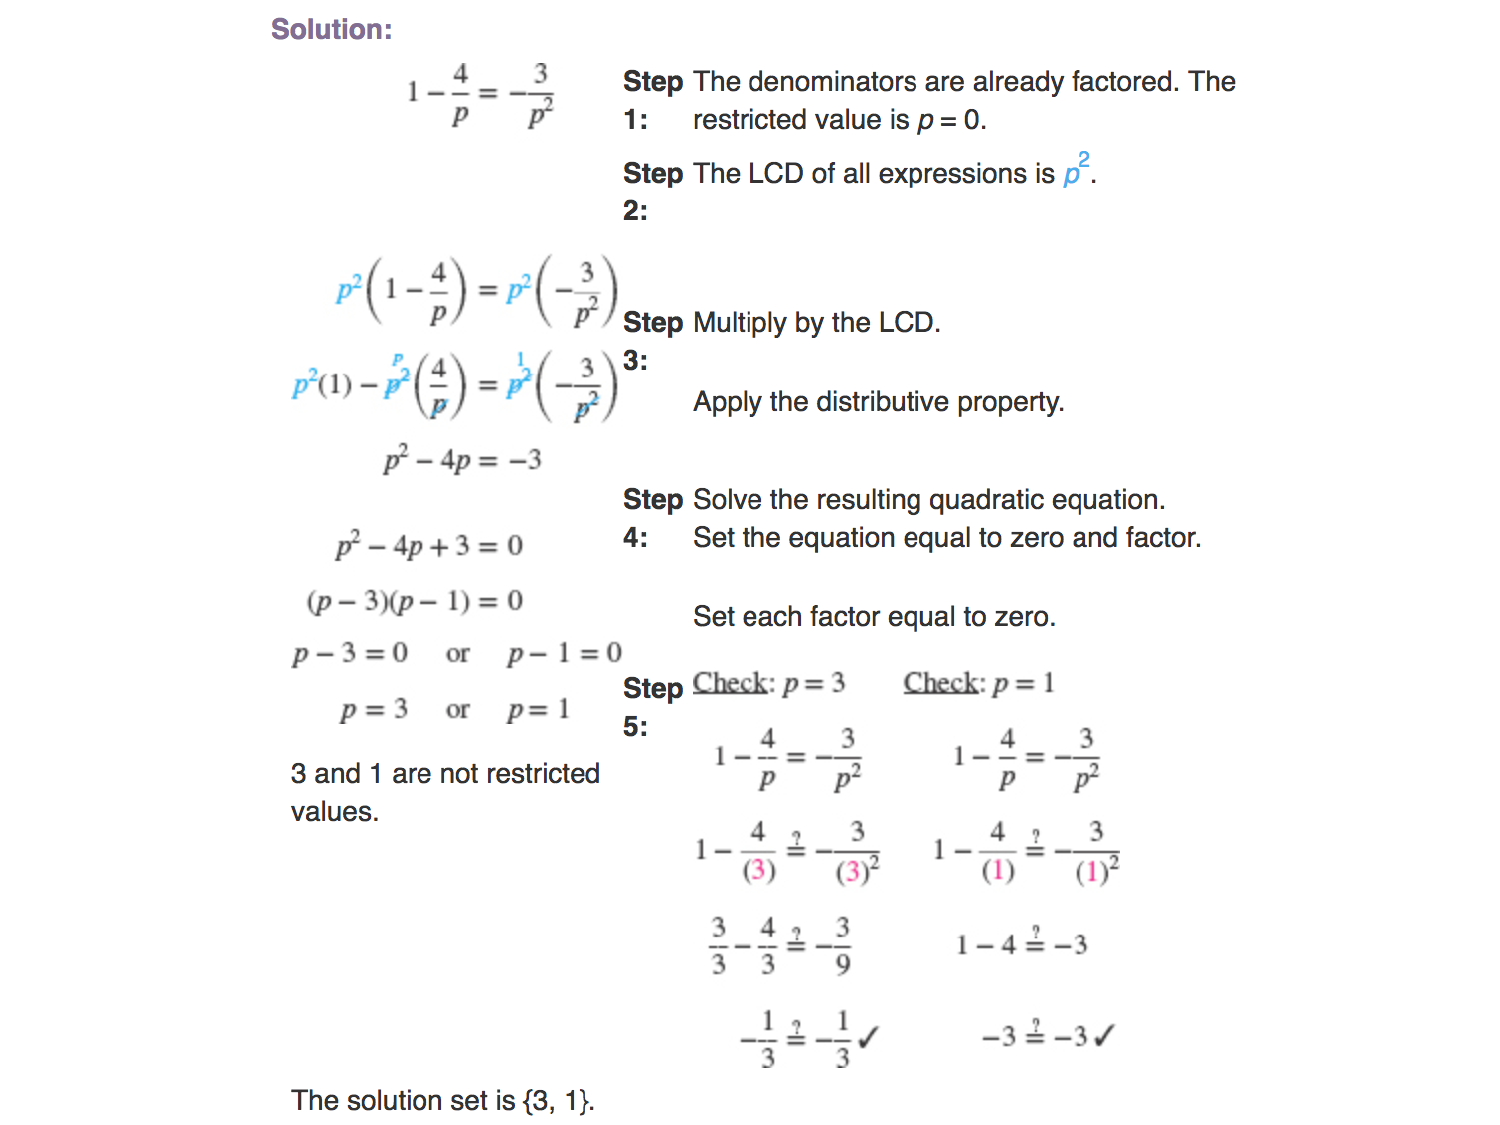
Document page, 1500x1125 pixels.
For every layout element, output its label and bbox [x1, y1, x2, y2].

list [0, 0, 1500, 1125]
